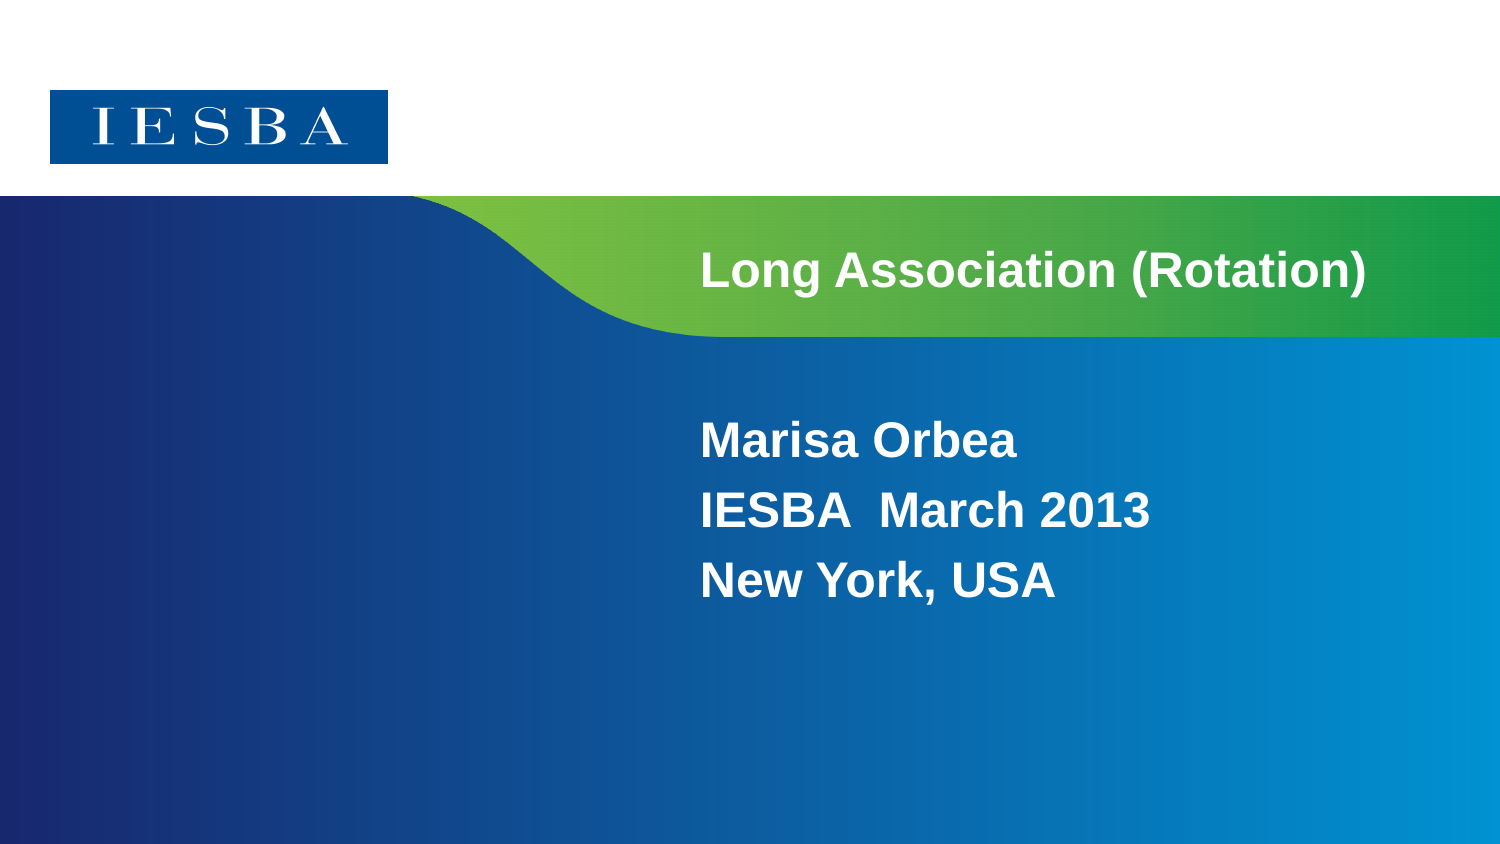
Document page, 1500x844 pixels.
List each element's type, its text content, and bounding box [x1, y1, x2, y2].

subtitle Marisa Orbea IESBA March 2013 New York, USA [699, 407, 1288, 624]
title Long Association (Rotation) [699, 206, 1463, 329]
picture [412, 196, 1500, 337]
picture [50, 90, 388, 164]
